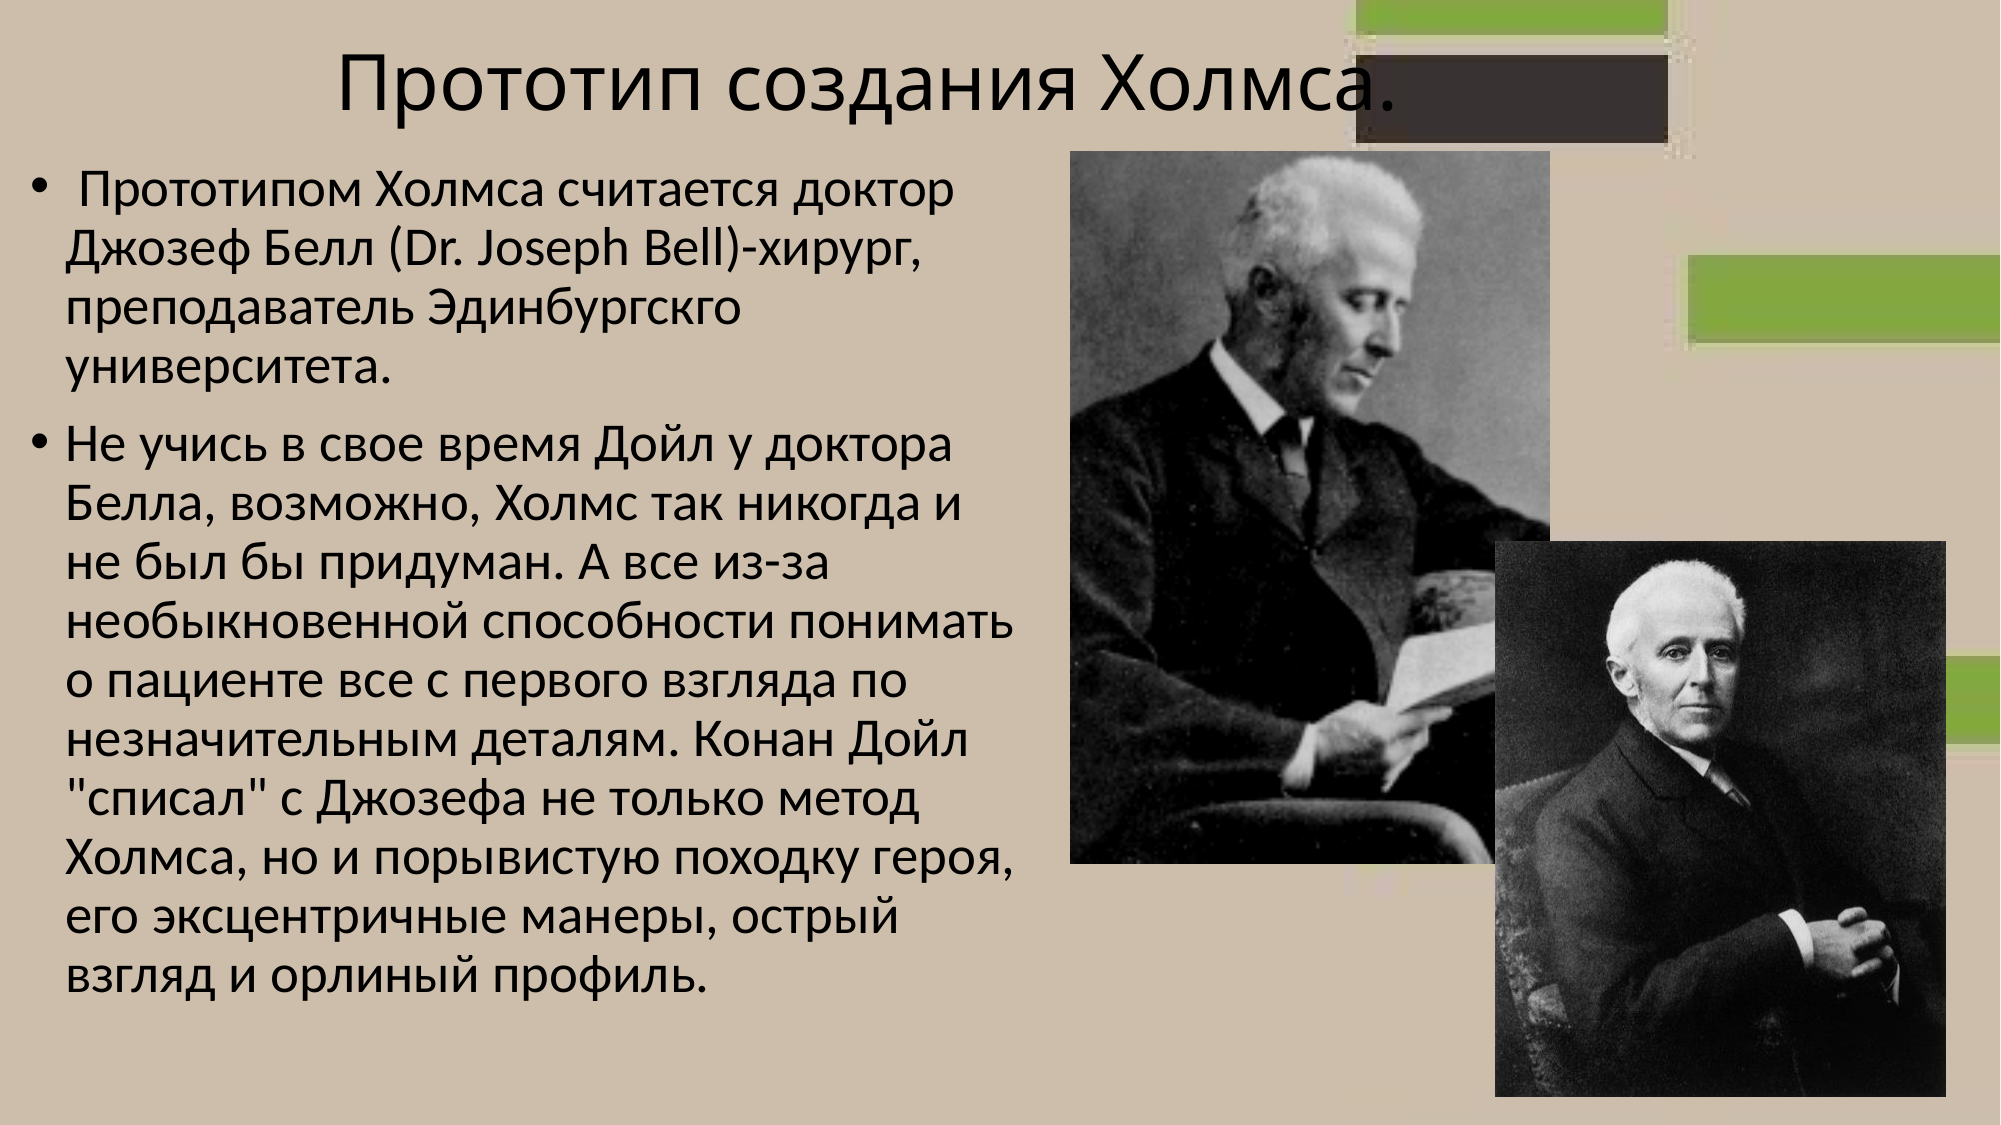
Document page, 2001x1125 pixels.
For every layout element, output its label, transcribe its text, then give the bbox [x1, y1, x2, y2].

title Прототип создания Холмса. [319, 34, 1730, 135]
list Прототипом Холмса считается доктор Джозеф Белл (Dr. Joseph Bell)-хирург, преподаватель Эдинбургскго университета. Не учись в свое время Дойл у доктора Белла, возможно, Холмс так никогда и не был бы придуман. А все из-за необыкновенной способности понимать о пациенте все с первого взгляда по незначительным деталям. Конан Дойл "списал" с Джозефа не только метод Холмса, но и порывистую походку героя, его эксцентричные манеры, острый взгляд и орлиный профиль. [15, 151, 1046, 1056]
picture [0, 0, 2001, 1125]
